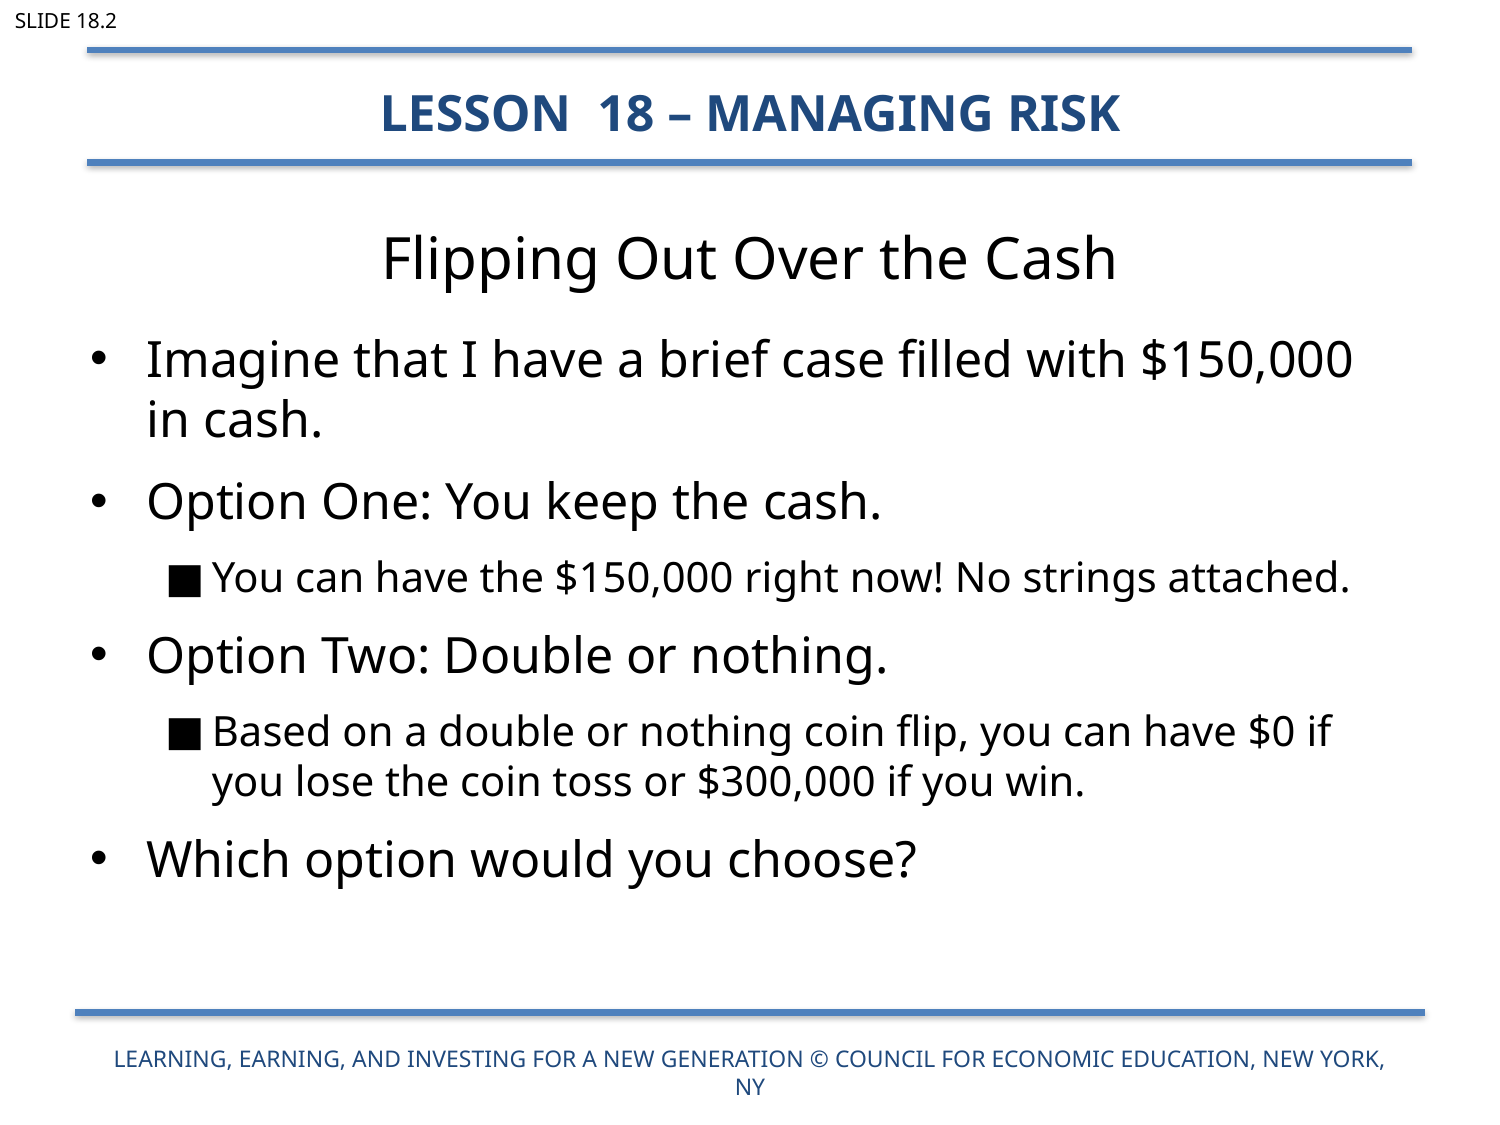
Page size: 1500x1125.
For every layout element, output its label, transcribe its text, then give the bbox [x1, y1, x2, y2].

list Imagine that I have a brief case filled with $150,000 in cash. Option One: You keep the cash. You can have the $150,000 right now! No strings attached. Option Two: Double or nothing. Based on a double or nothing coin flip, you can have $0 if you lose the coin toss or $300,000 if you win. Which option would you choose? [75, 320, 1425, 1000]
text_box Lesson 18 – Managing Risk [125, 74, 1375, 149]
text_box Slide 18.2 [0, 0, 213, 40]
title Flipping Out Over the Cash [75, 162, 1425, 320]
